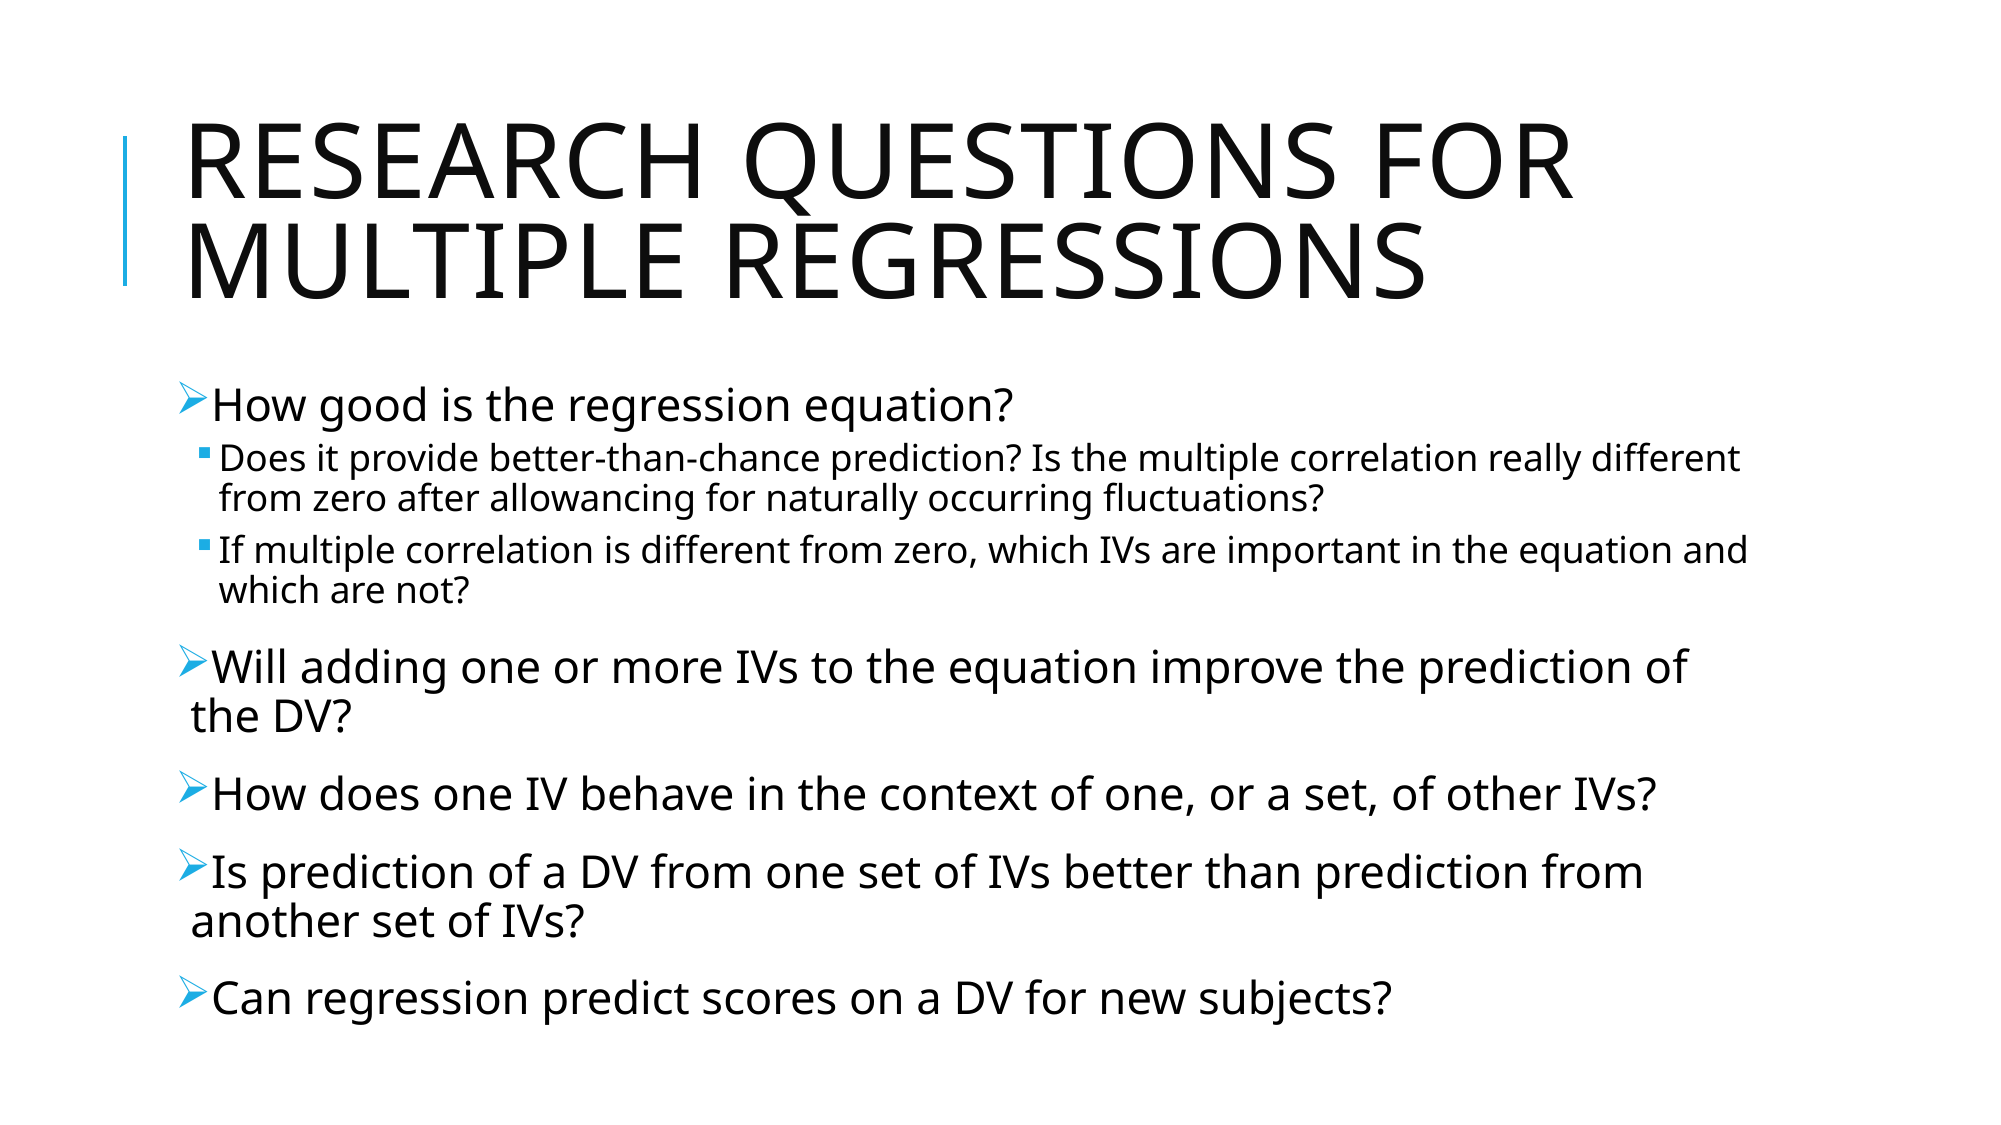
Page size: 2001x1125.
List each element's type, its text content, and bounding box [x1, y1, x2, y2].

list How good is the regression equation? Does it provide better-than-chance prediction? Is the multiple correlation really different from zero after allowancing for naturally occurring fluctuations? If multiple correlation is different from zero, which IVs are important in the equation and which are not? Will adding one or more IVs to the equation improve the prediction of the DV? How does one IV behave in the context of one, or a set, of other IVs? Is prediction of a DV from one set of IVs better than prediction from another set of IVs? Can regression predict scores on a DV for new subjects? [168, 375, 1763, 1035]
title Research questions for multiple regressions [168, 96, 1835, 342]
